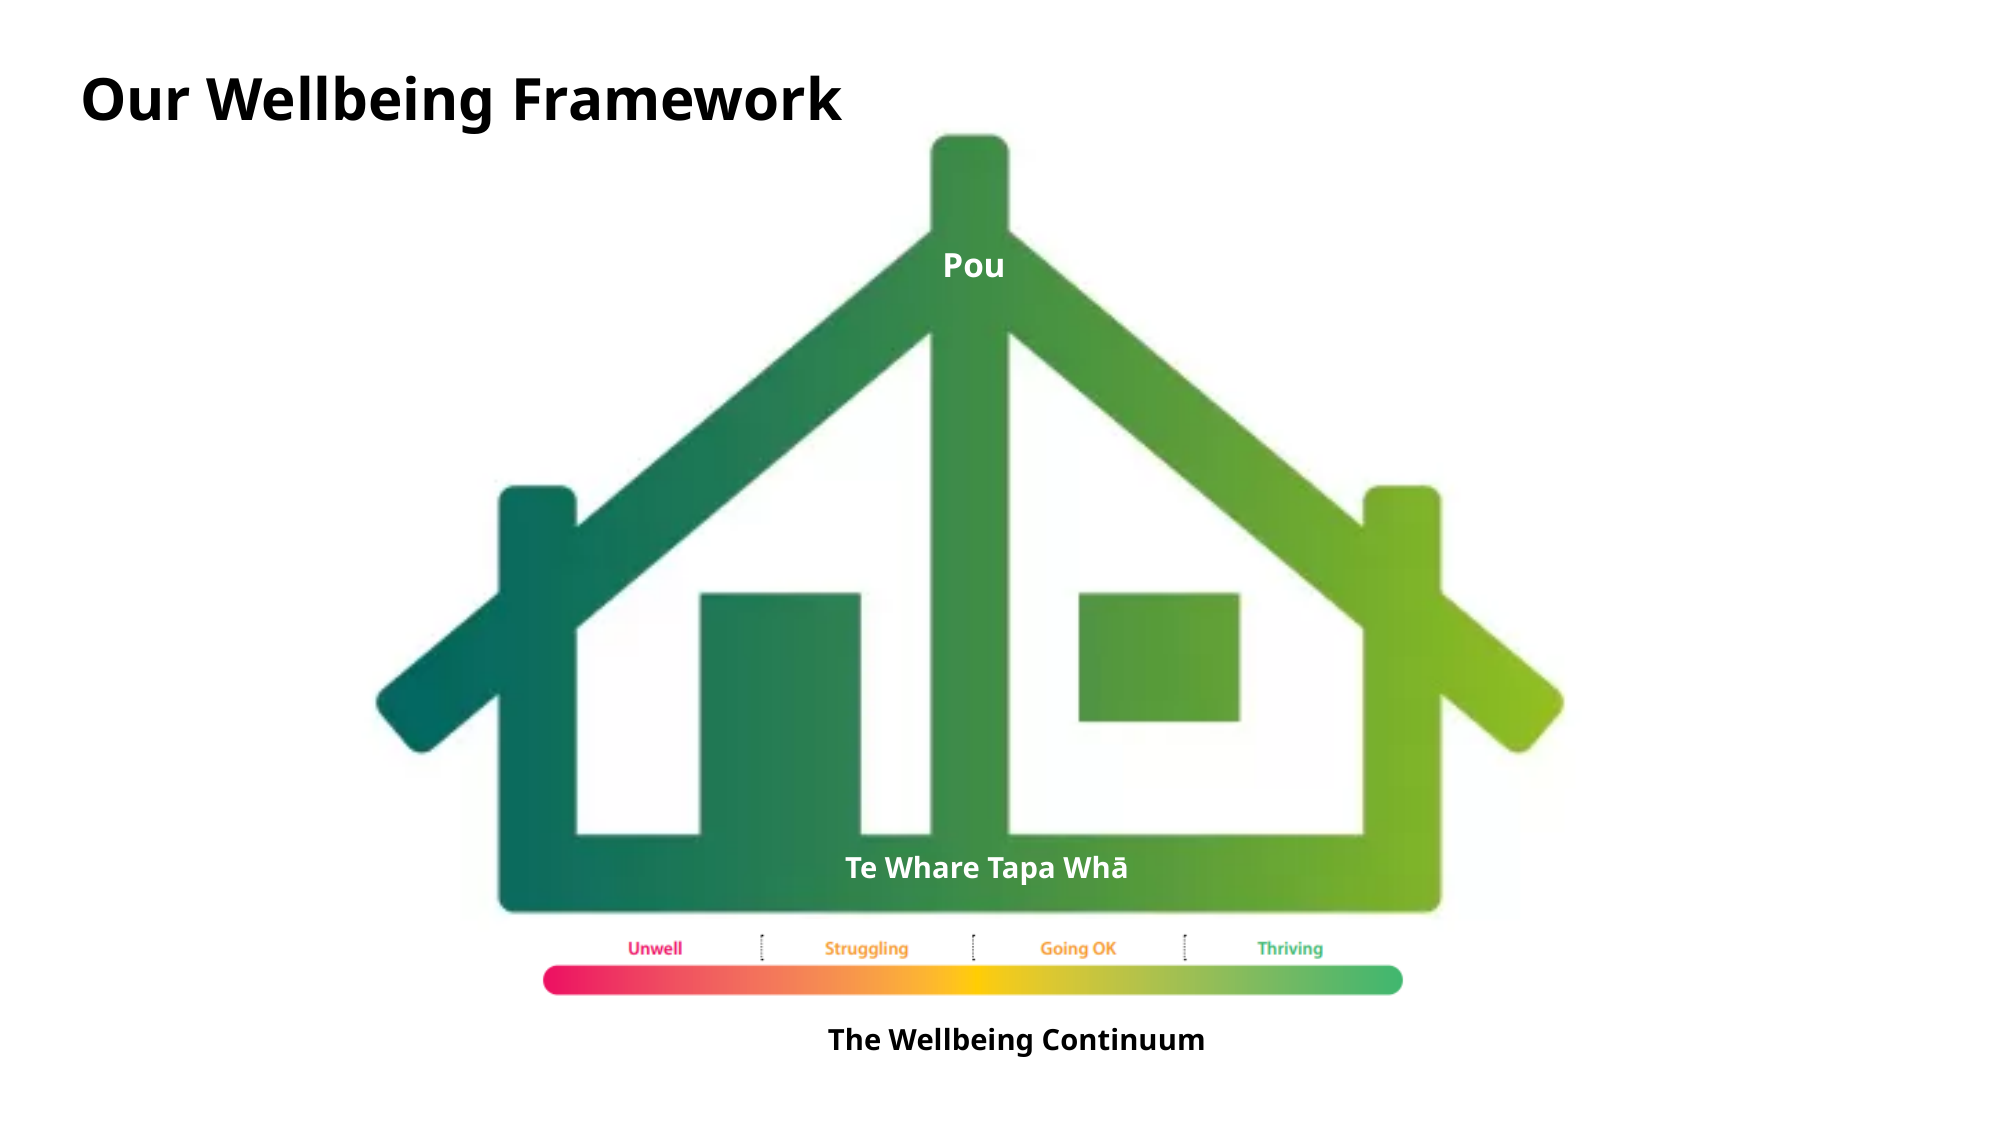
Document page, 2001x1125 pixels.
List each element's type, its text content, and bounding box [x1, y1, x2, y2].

title Our Wellbeing Framework [65, 0, 1791, 210]
picture [285, 84, 1665, 1016]
text_box The Wellbeing Continuum [813, 1016, 1237, 1064]
